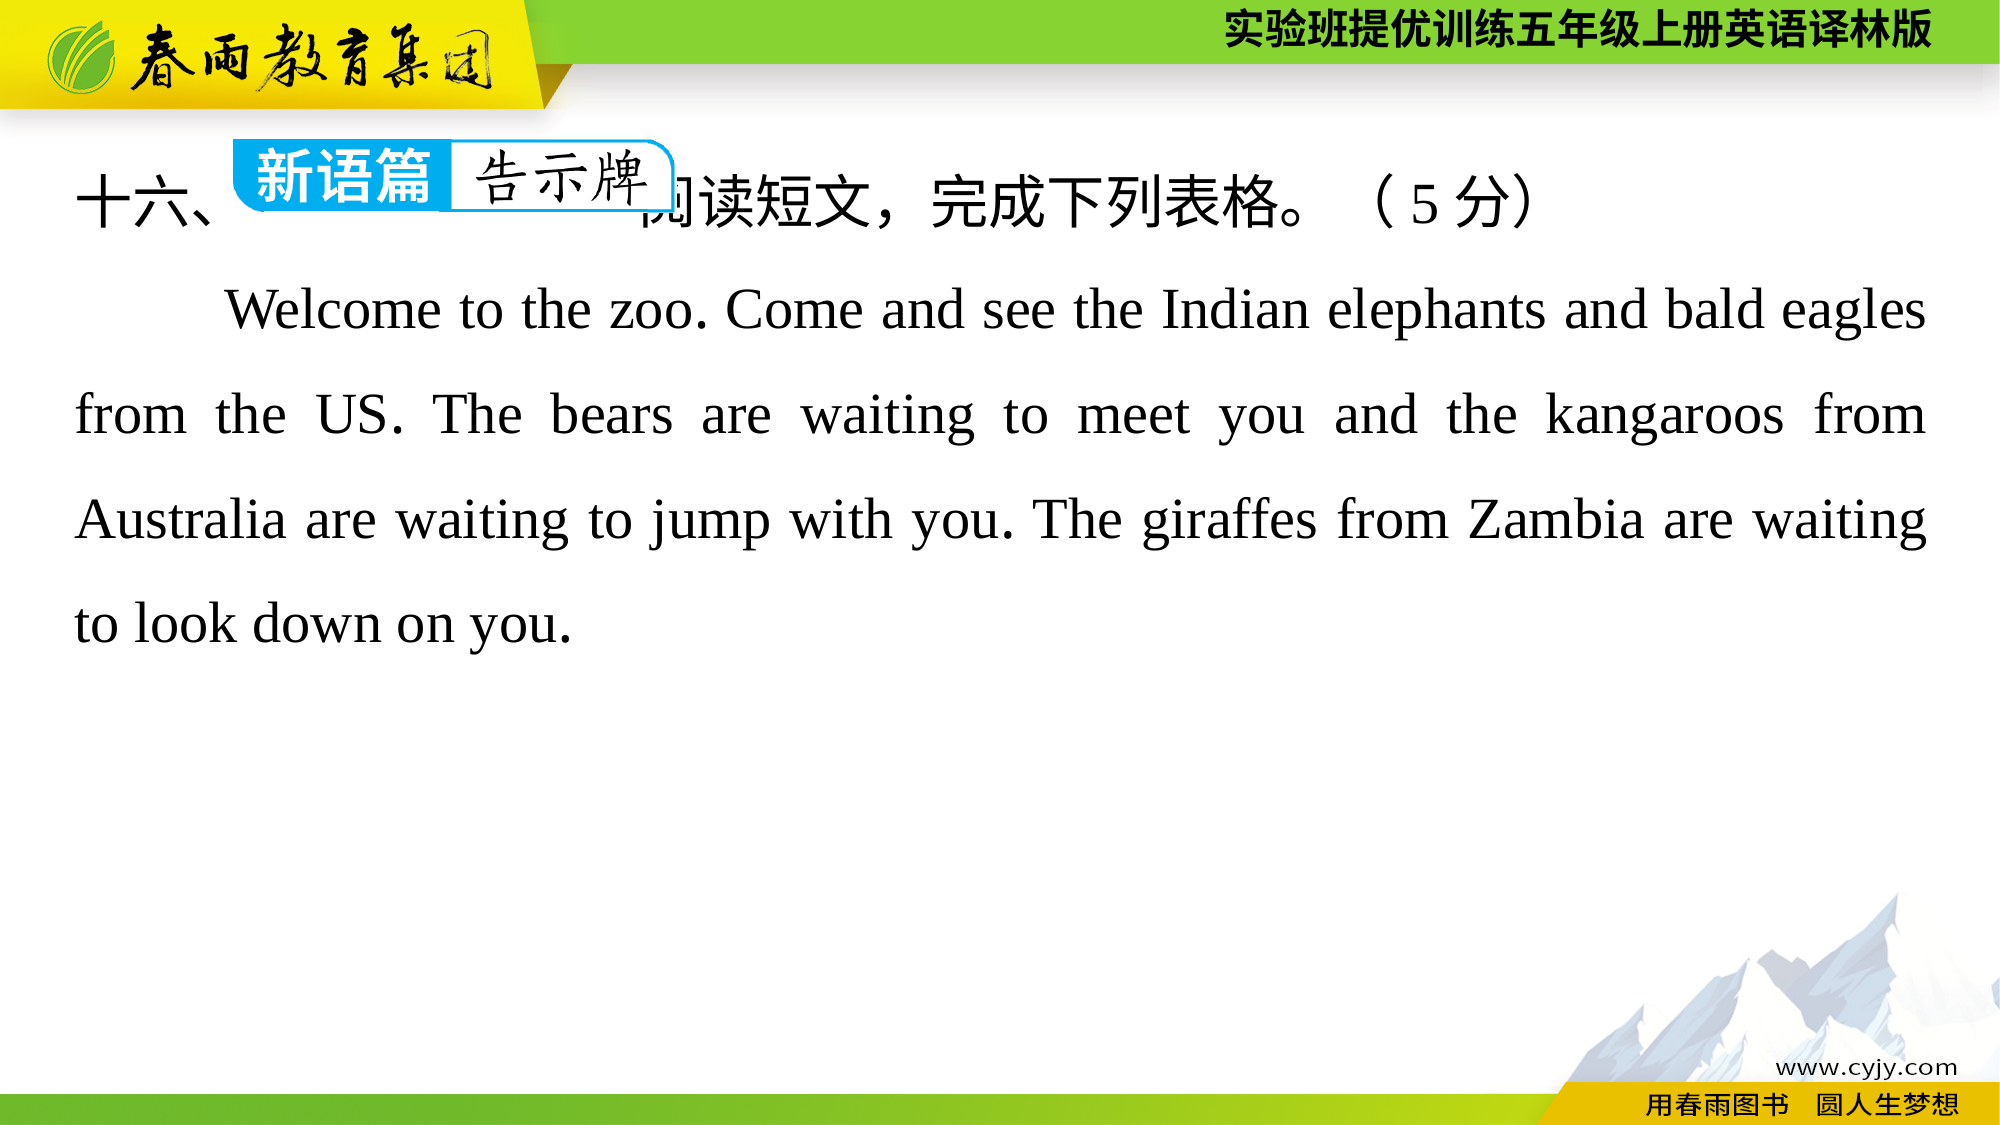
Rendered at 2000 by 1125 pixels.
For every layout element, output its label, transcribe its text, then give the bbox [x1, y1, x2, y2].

list 十六、 阅读短文，完成下列表格。（5分） Welcome to the zoo. Come and see the Indian elephants and bald eagles from the US. The bears are waiting to meet you and the kangaroos from Australia are waiting to jump with you. The giraffes from Zambia are waiting to look down on you. [59, 122, 1944, 668]
picture [0, 0, 2000, 1125]
